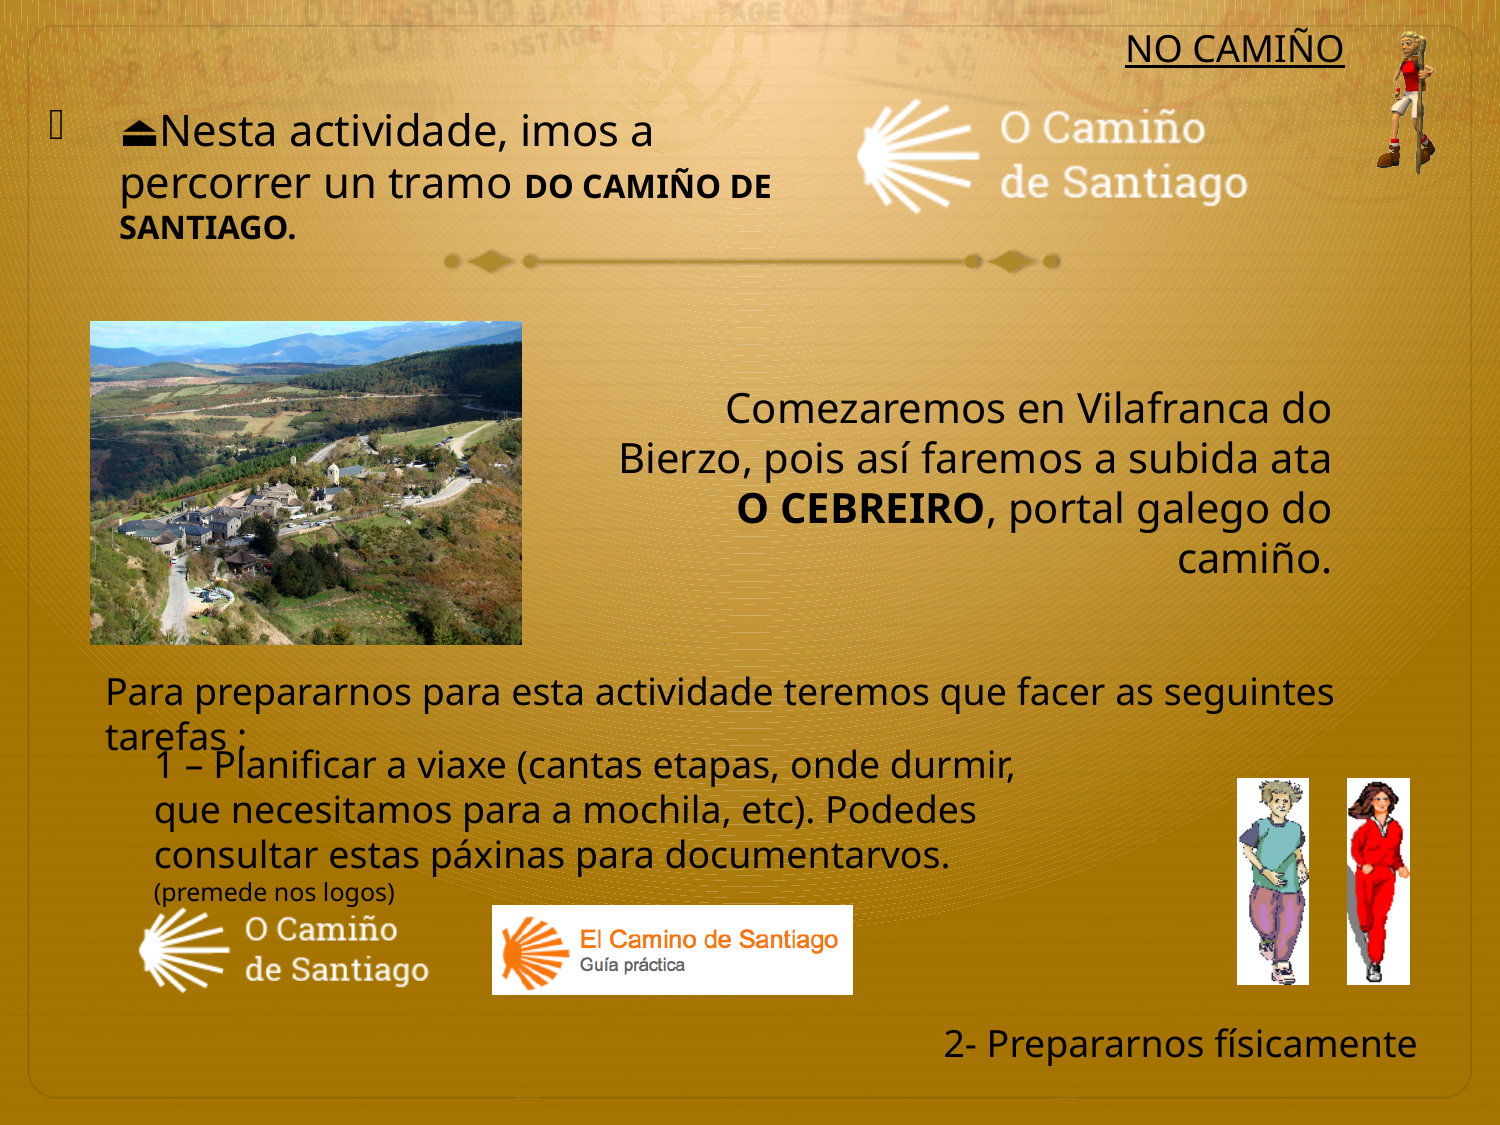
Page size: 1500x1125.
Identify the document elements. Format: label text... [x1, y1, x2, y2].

text_box 2- Prepararnos físicamente [928, 1012, 1433, 1072]
text_box 1 – Planificar a viaxe (cantas etapas, onde durmir, que necesitamos para a mochila, etc). Podedes consultar estas páxinas para documentarvos. (premede nos logos) [138, 733, 1084, 914]
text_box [1237, 777, 1410, 986]
text_box Para prepararnos para esta actividade teremos que facer as seguintes tarefas : [90, 660, 1361, 765]
title NO CAMIÑO [1060, 20, 1353, 75]
list ⏏Nesta actividade, imos a percorrer un tramo DO CAMIÑO DE SANTIAGO. [33, 95, 836, 255]
picture [0, 0, 1500, 1125]
text_box Comezaremos en Vilafranca do Bierzo, pois así faremos a subida ata O CEBREIRO, portal galego do camiño. [571, 374, 1348, 590]
